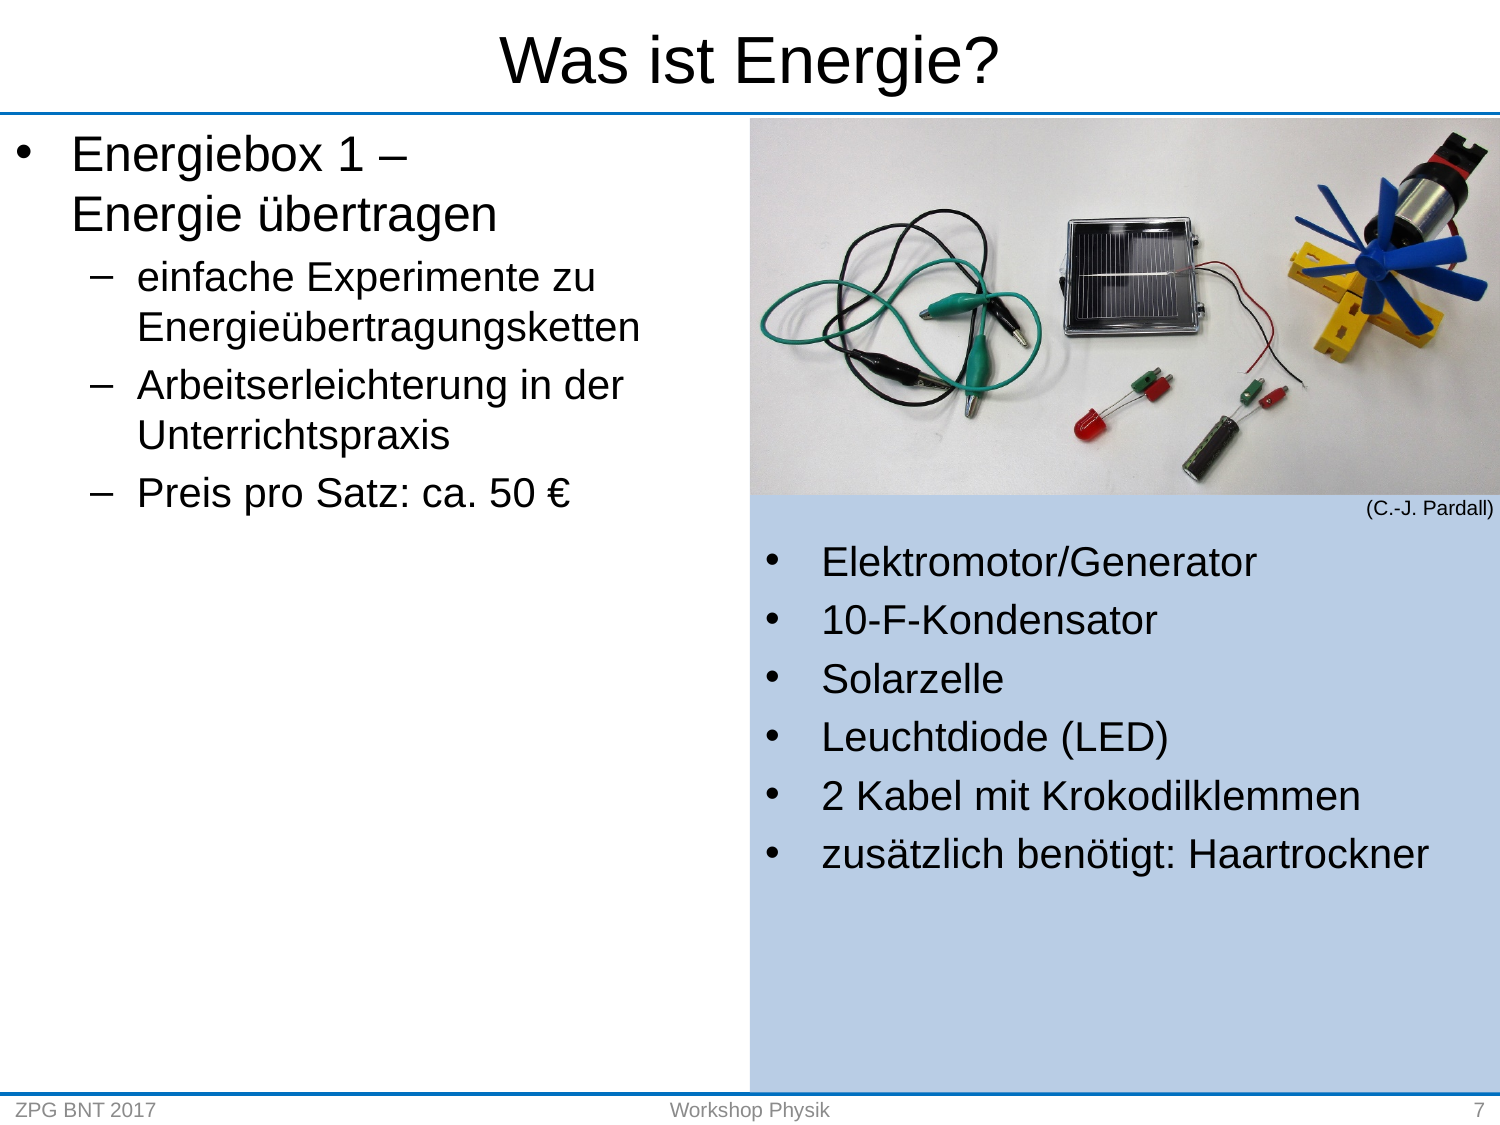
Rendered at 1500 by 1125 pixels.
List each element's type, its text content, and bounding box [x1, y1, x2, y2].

title Was ist Energie? [0, 0, 1500, 114]
footer Workshop Physik [512, 1094, 988, 1125]
slide_number 7 [1104, 1102, 1500, 1125]
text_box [749, 117, 1500, 1095]
list Energiebox 1 – Energie übertragen einfache Experimente zu Energieübertragungsketten Arbeitserleichterung in der Unterrichtspraxis Preis pro Satz: ca. 50 € [0, 113, 750, 1094]
slide_number ZPG BNT 2017 [0, 1094, 408, 1125]
